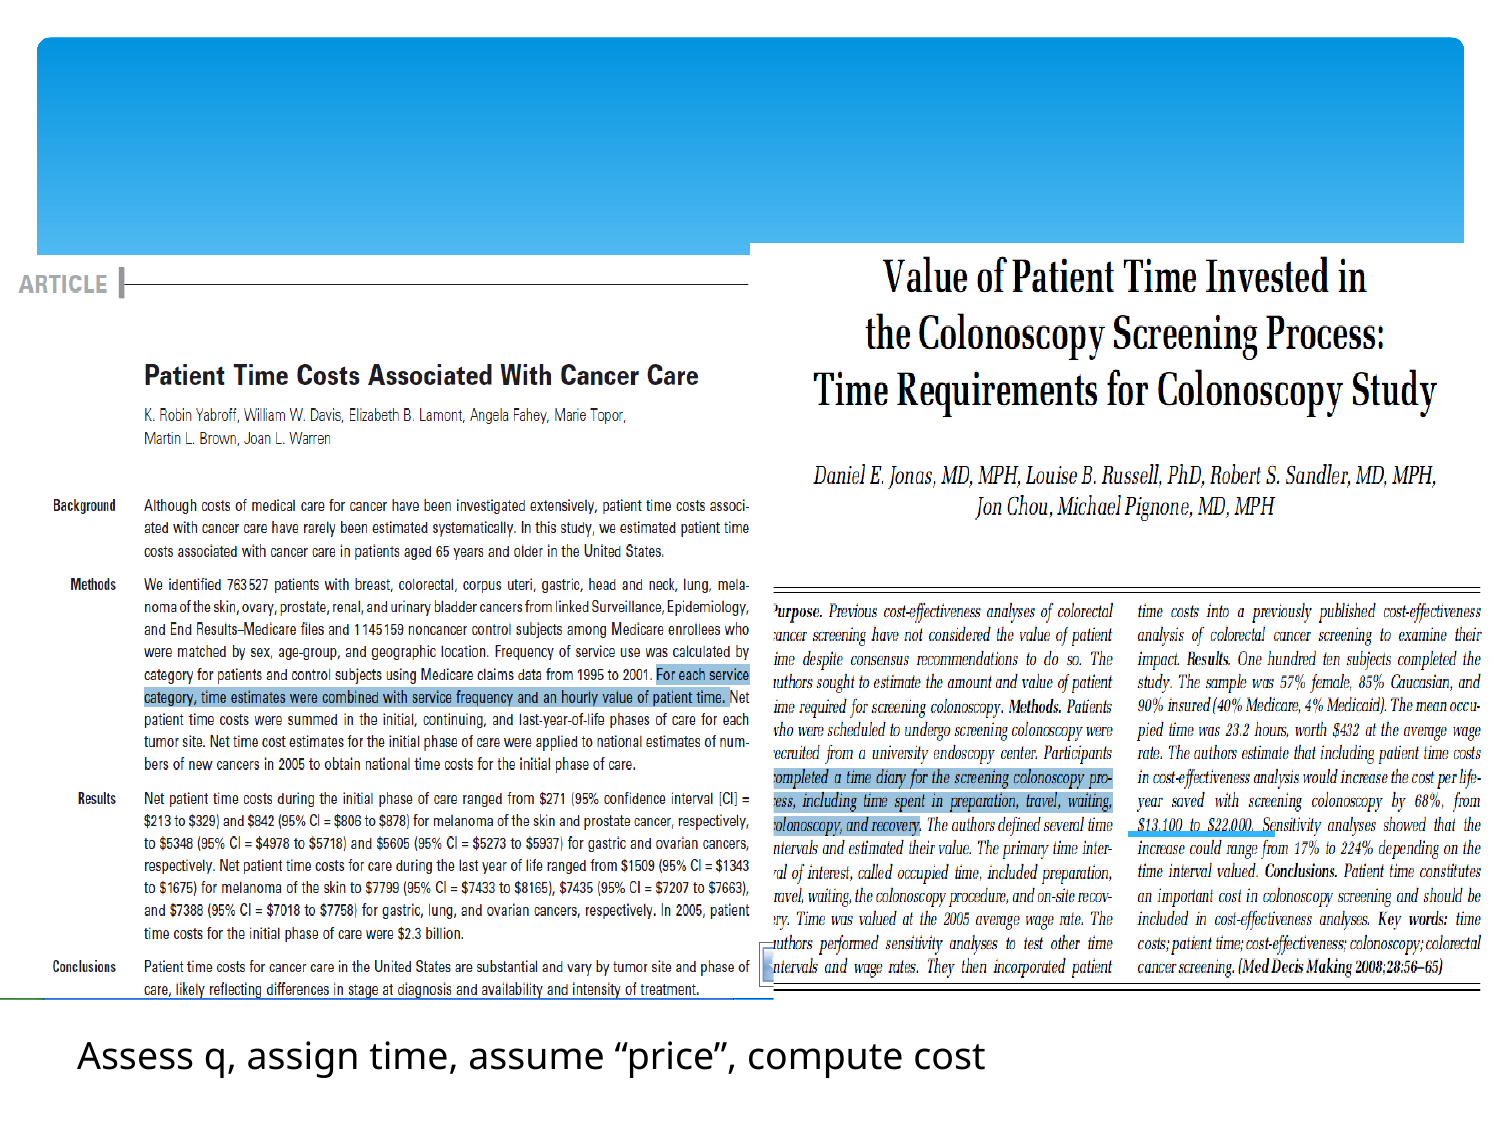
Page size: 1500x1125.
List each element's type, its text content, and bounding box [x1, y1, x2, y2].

text_box Assess q, assign time, assume “price”, compute cost [62, 1024, 1275, 1085]
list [749, 243, 1500, 1012]
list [0, 255, 774, 1001]
